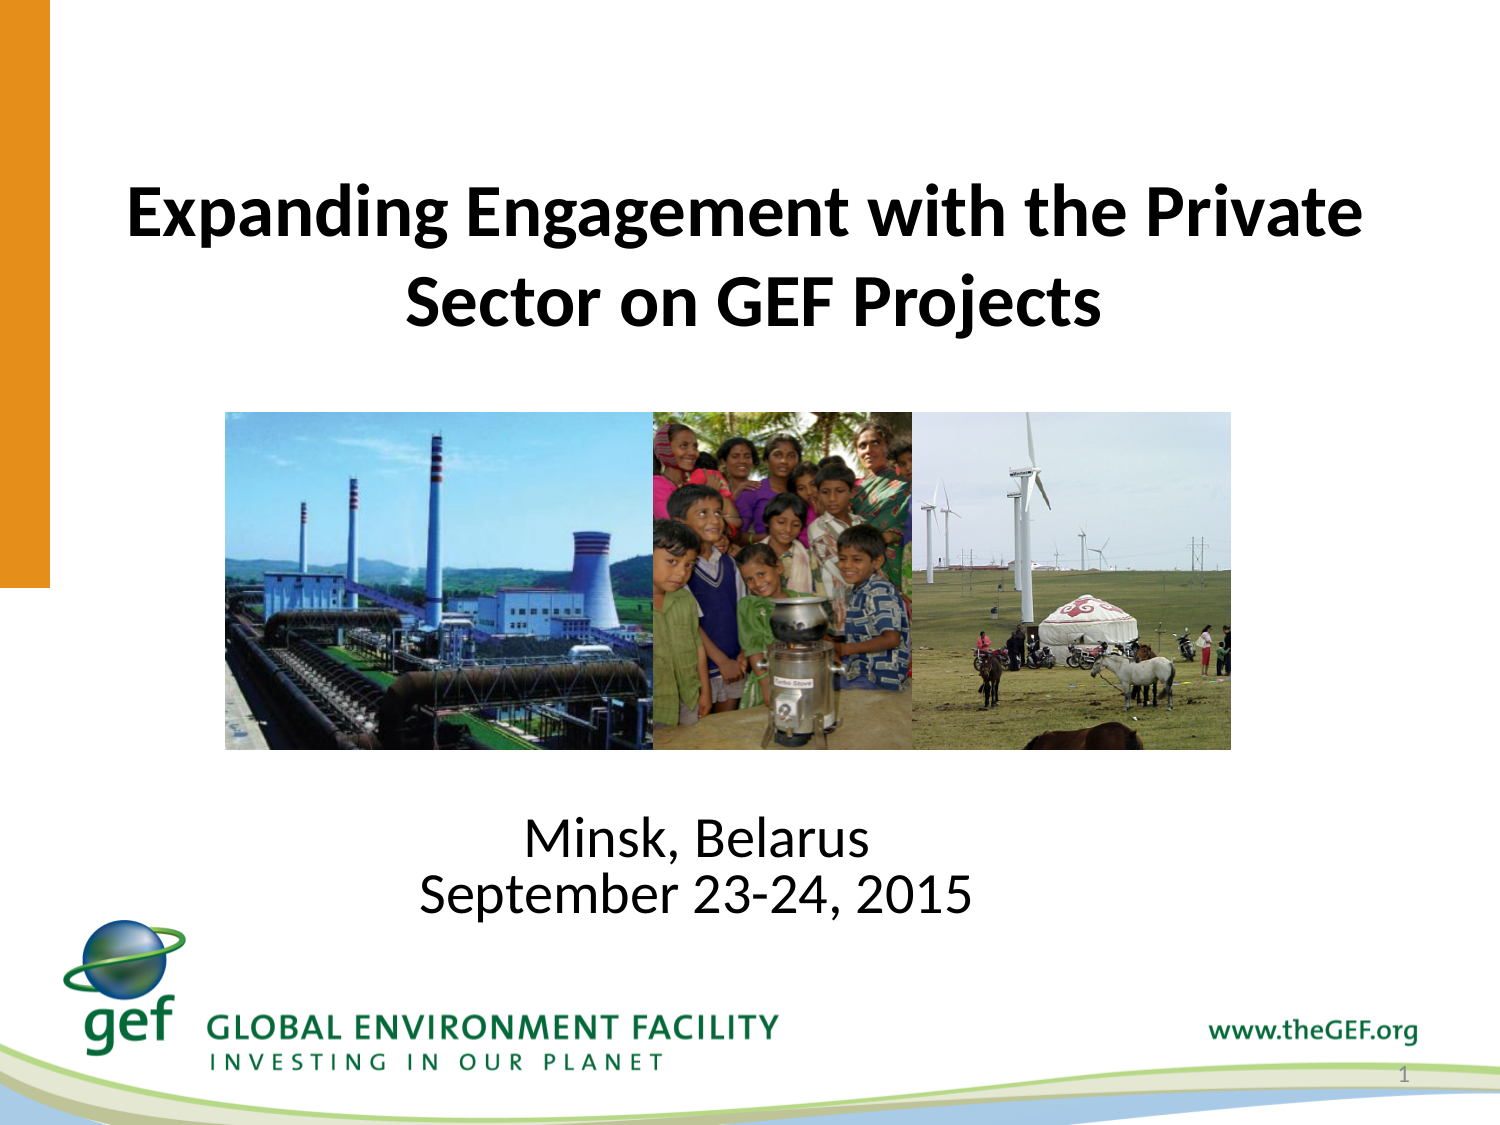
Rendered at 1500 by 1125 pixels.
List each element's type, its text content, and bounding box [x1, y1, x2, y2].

subtitle [225, 787, 1275, 963]
picture [0, 920, 1500, 1125]
picture [224, 412, 1231, 751]
title Expanding Engagement with the Private Sector on GEF Projects [108, 157, 1384, 346]
text_box Minsk, Belarus September 23-24, 2015 [349, 805, 1044, 933]
picture [0, 0, 50, 588]
slide_number 1 [1074, 1042, 1425, 1103]
